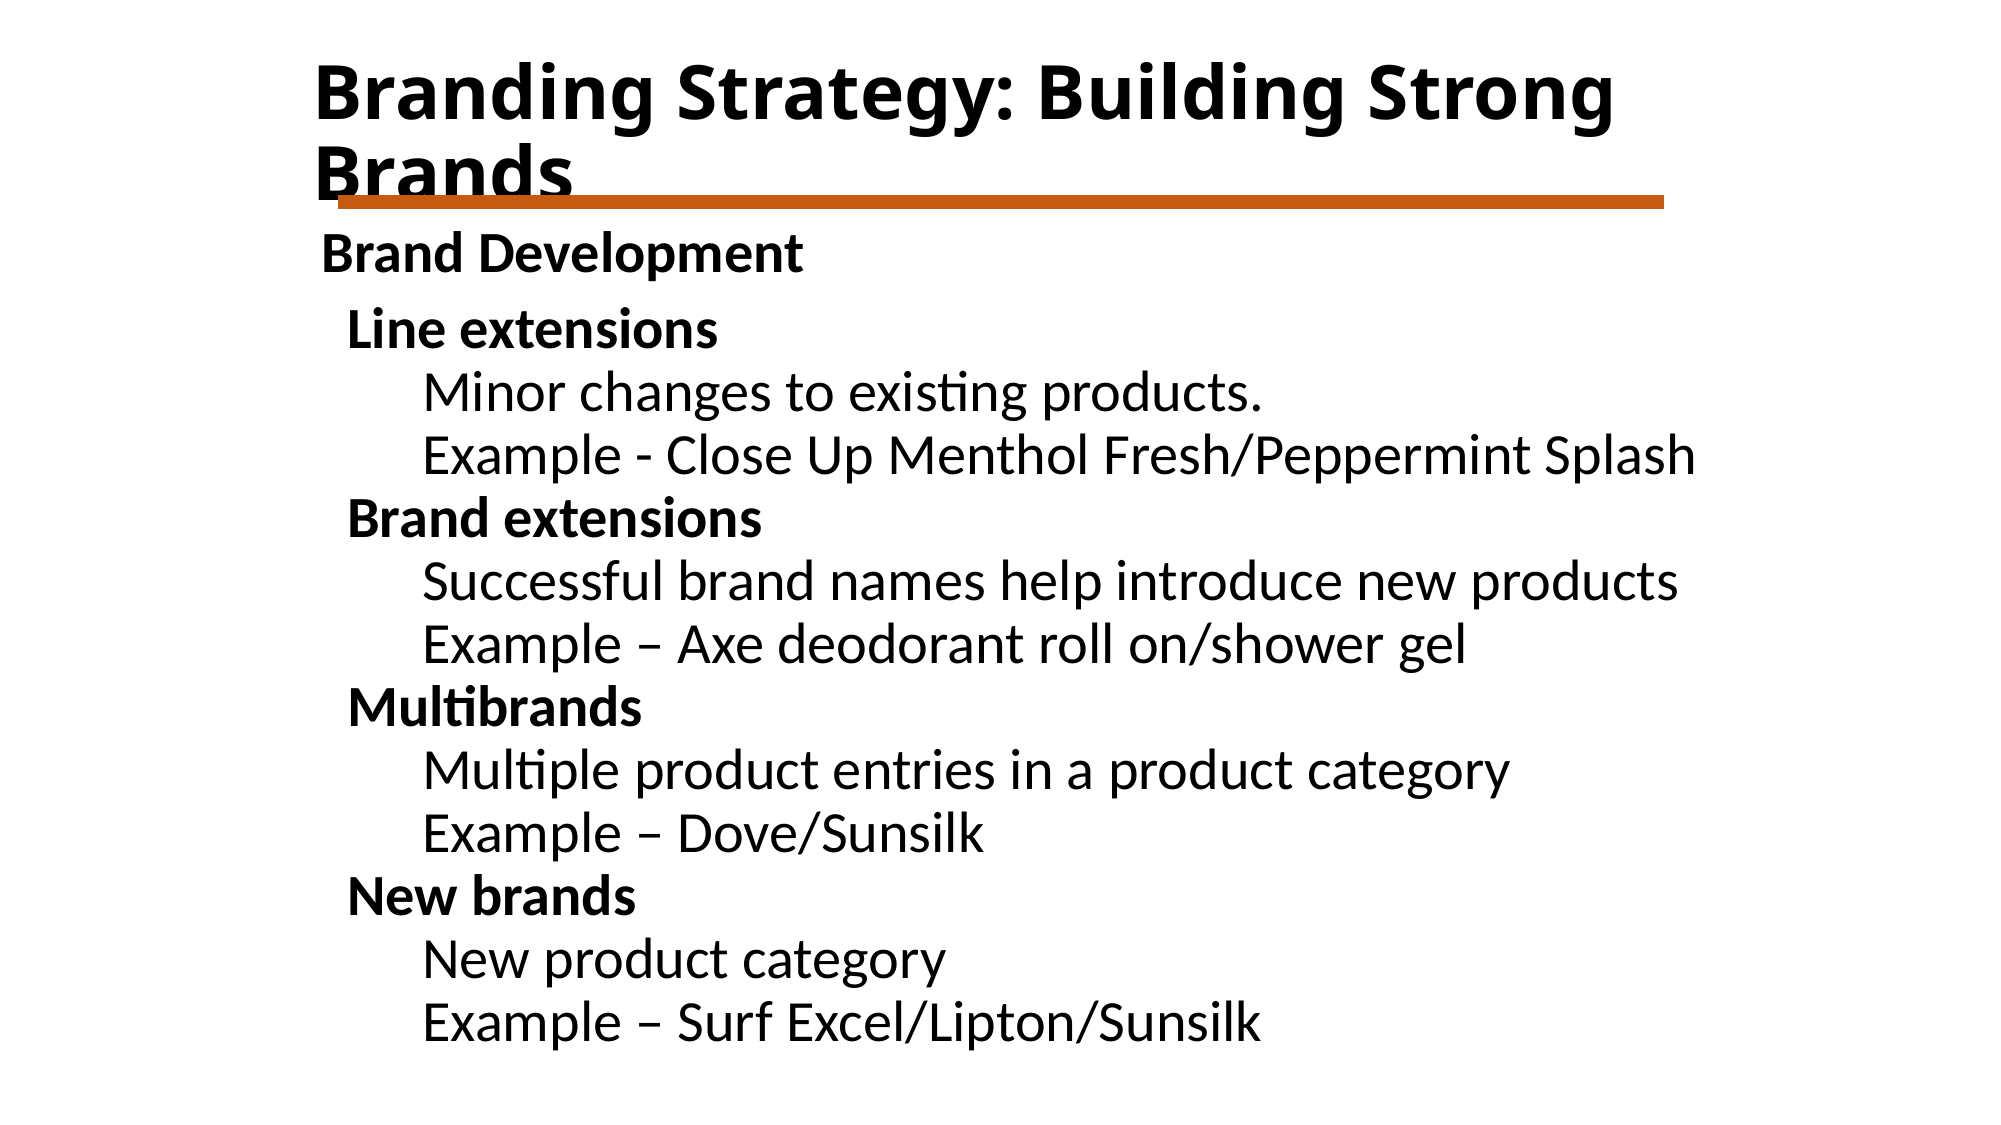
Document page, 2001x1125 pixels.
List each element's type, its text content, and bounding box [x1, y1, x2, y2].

title Branding Strategy: Building Strong Brands [297, 15, 1686, 220]
text_box [338, 195, 1664, 209]
text_box Line extensions Minor changes to existing products. Example - Close Up Menthol Fresh/Peppermint Splash Brand extensions Successful brand names help introduce new products Example – Axe deodorant roll on/shower gel Multibrands Multiple product entries in a product category Example – Dove/Sunsilk New brands New product category Example – Surf Excel/Lipton/Sunsilk [332, 290, 1768, 1061]
text_box Brand Development [297, 220, 1686, 910]
